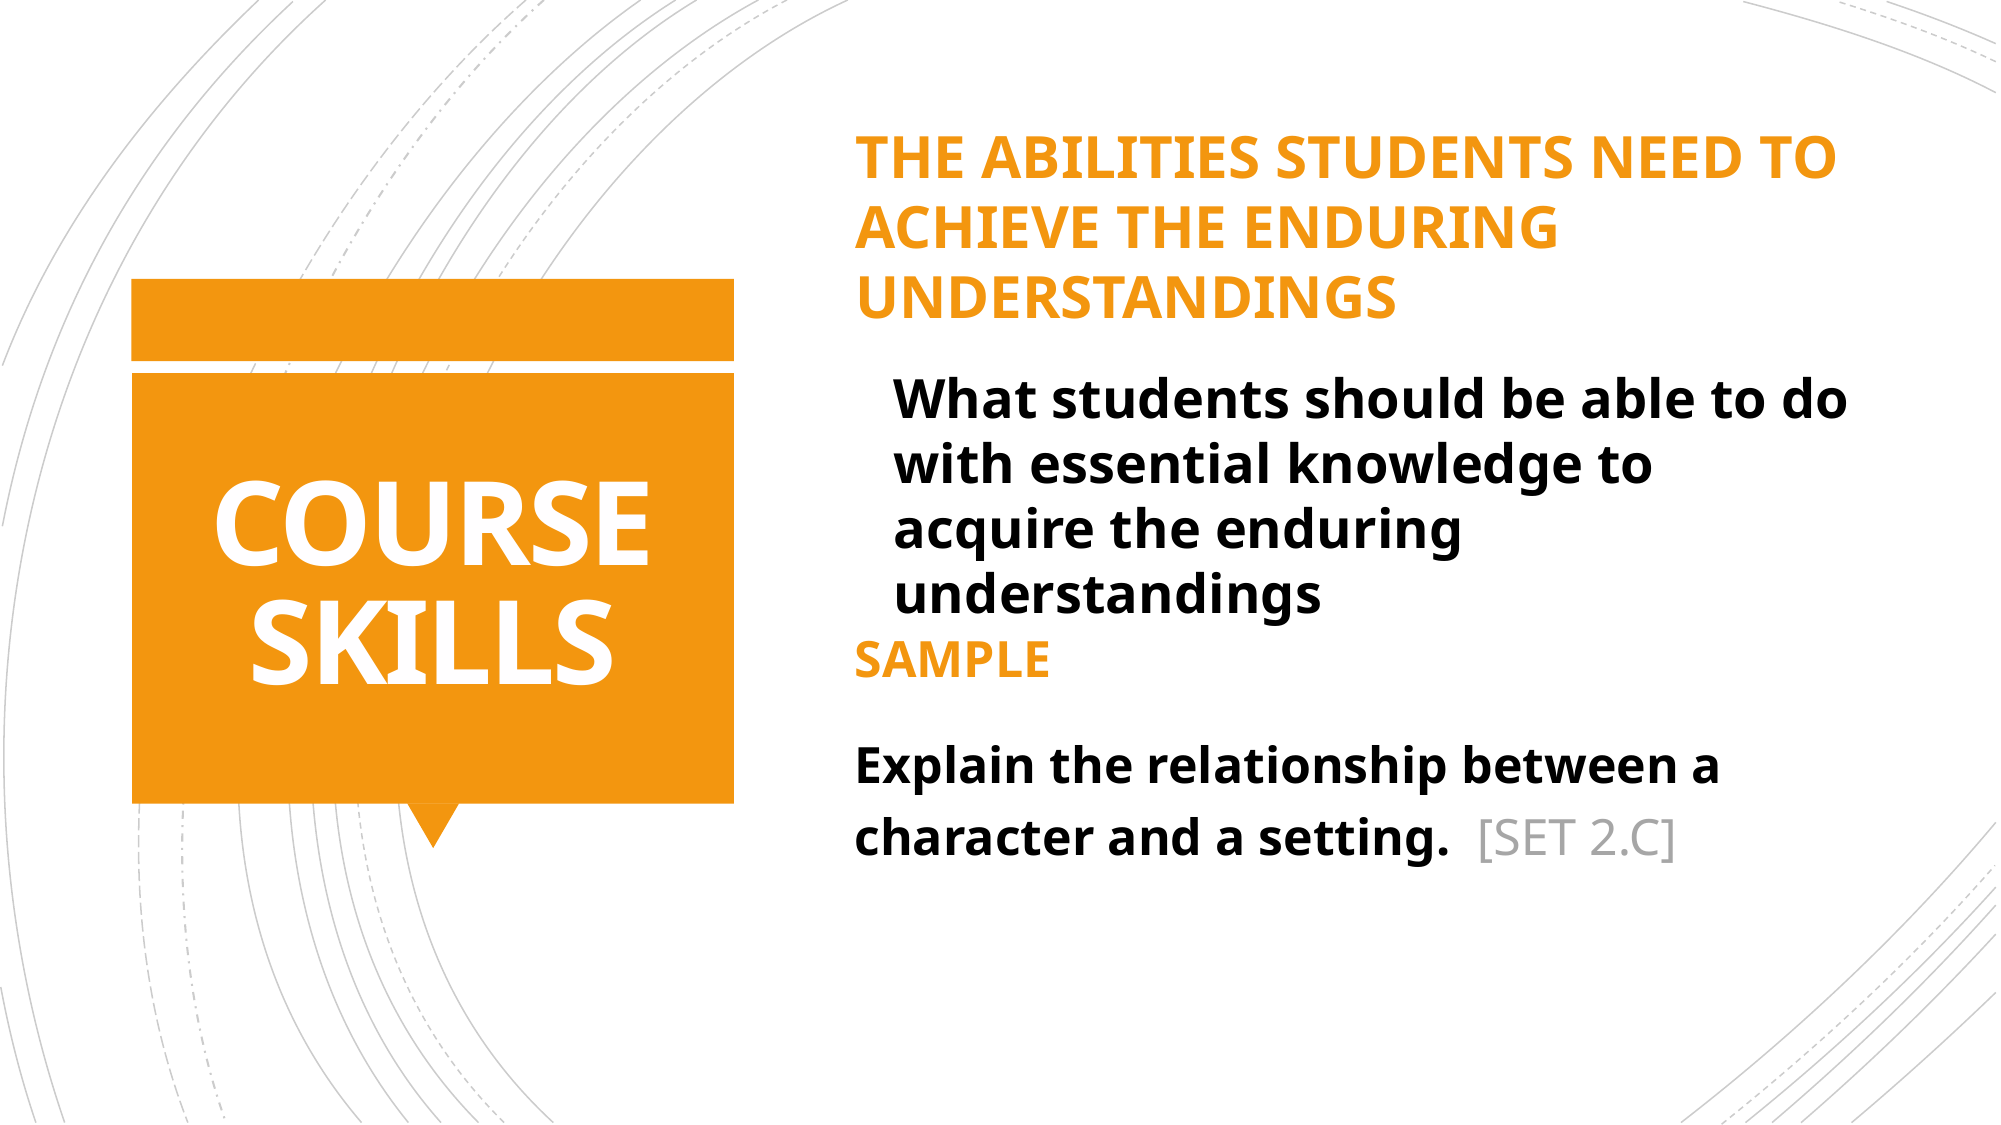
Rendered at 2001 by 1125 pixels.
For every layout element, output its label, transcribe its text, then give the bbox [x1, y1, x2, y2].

title COURSE SKILLS [145, 387, 721, 792]
list The abilities students need to achieve the enduring understandings [840, 93, 1869, 356]
list What students should be able to do with essential knowledge to acquire the enduring understandings [840, 356, 1869, 586]
list SAMPLE [839, 601, 1868, 713]
list Explain the relationship between a character and a setting. [SET 2.C] [839, 713, 1868, 994]
